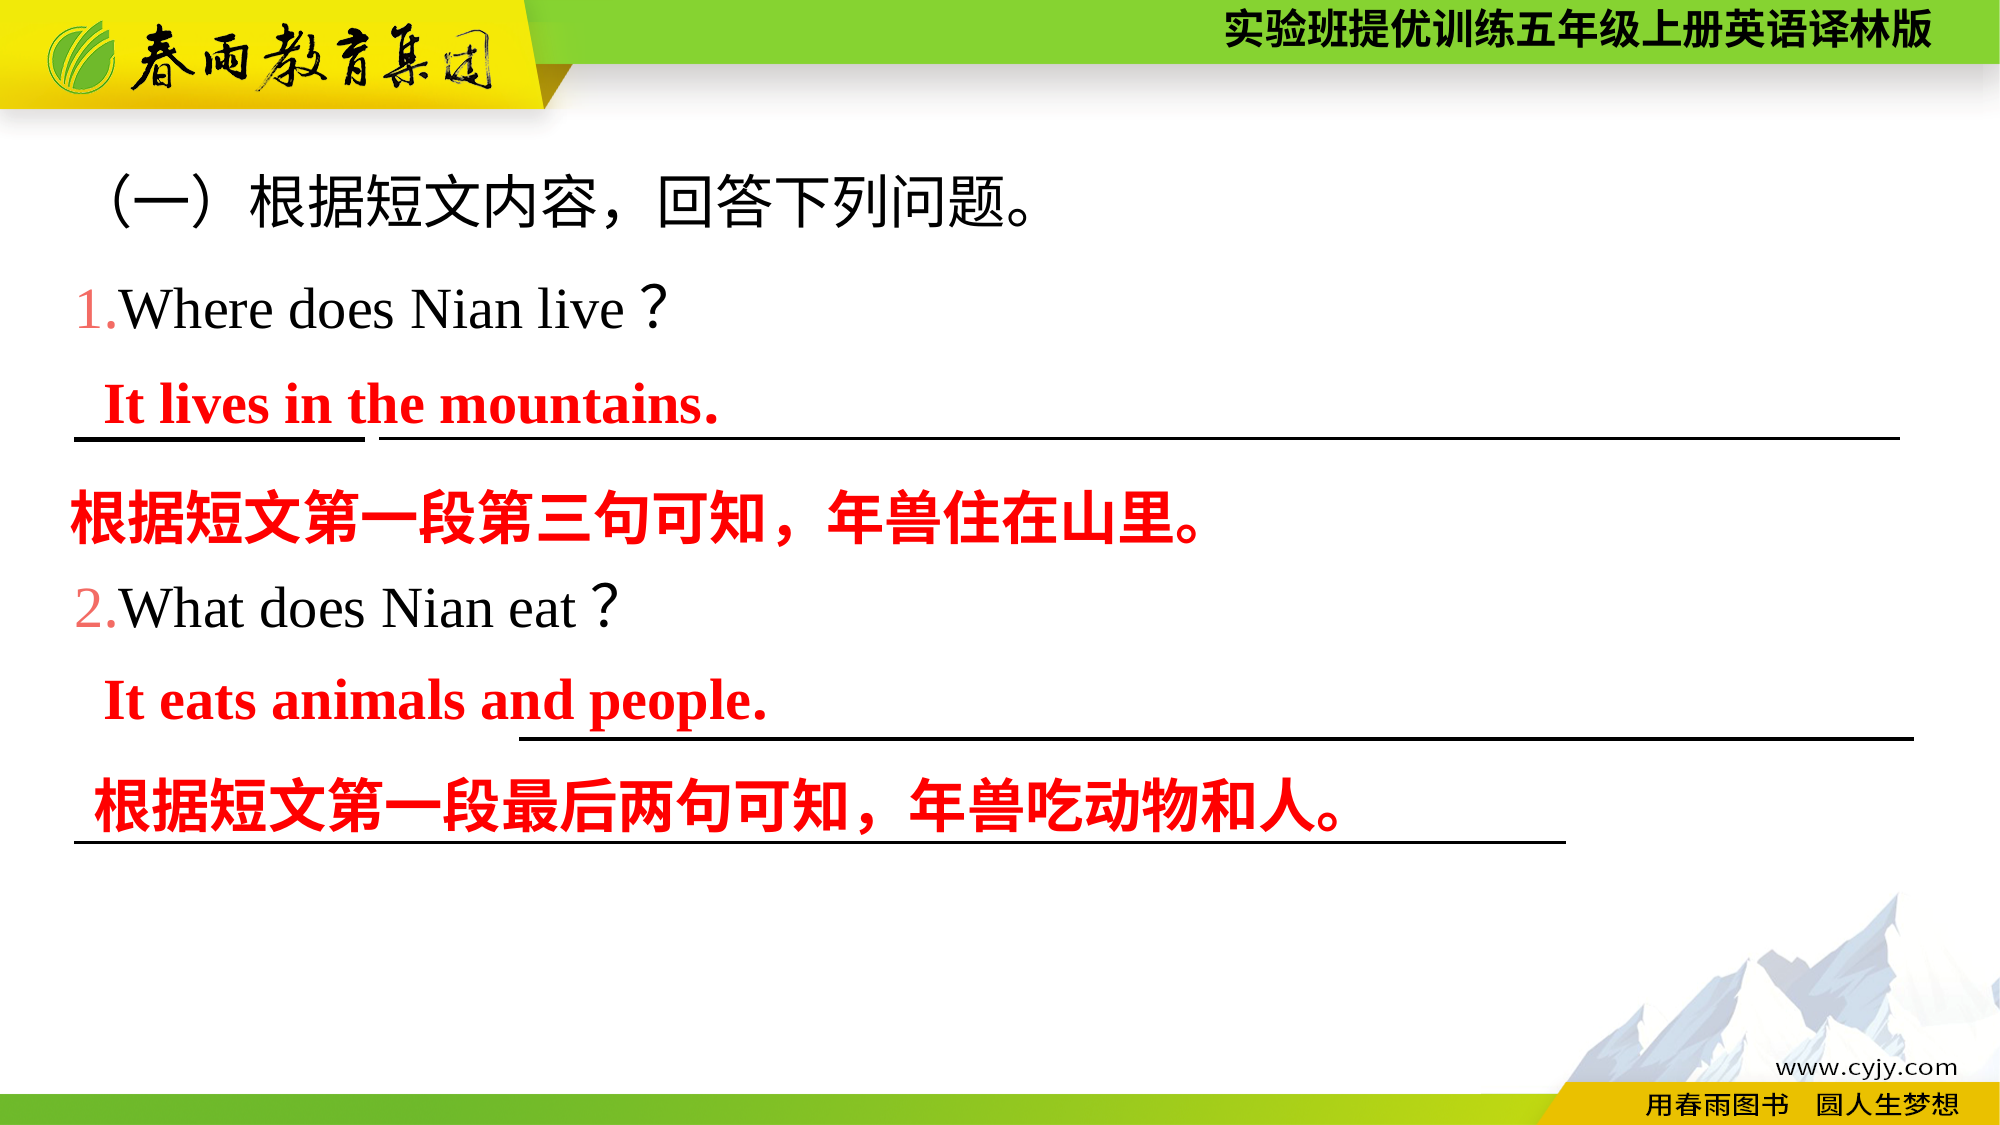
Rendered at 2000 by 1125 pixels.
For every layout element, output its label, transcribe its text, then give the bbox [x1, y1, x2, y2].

text_box It eats animals and people. [88, 618, 784, 739]
text_box It lives in the mountains. [88, 323, 735, 443]
list （一）根据短文内容，回答下列问题。 1.Where does Nian live？ ____________________________________________________ 2.What does Nian eat？ ___________________________________________________ [59, 122, 1944, 759]
picture [0, 0, 2000, 1125]
text_box 根据短文第一段第三句可知，年兽住在山里。 [54, 438, 1334, 559]
text_box 根据短文第一段最后两句可知，年兽吃动物和人。 [78, 726, 1414, 846]
